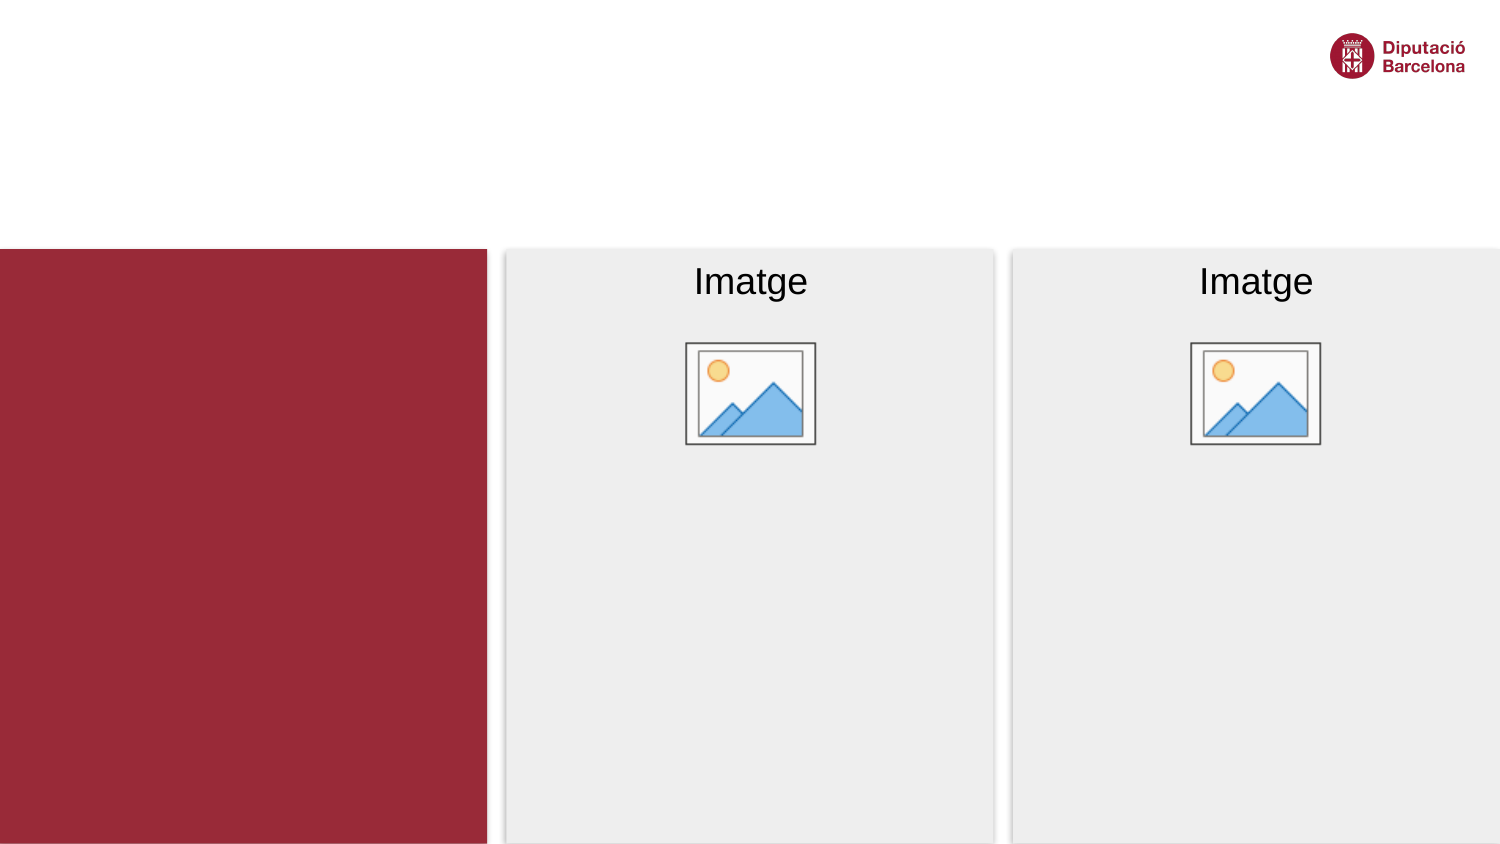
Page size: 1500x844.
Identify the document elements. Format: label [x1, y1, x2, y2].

picture [1012, 249, 1500, 539]
picture [507, 249, 995, 539]
picture [1330, 33, 1465, 79]
